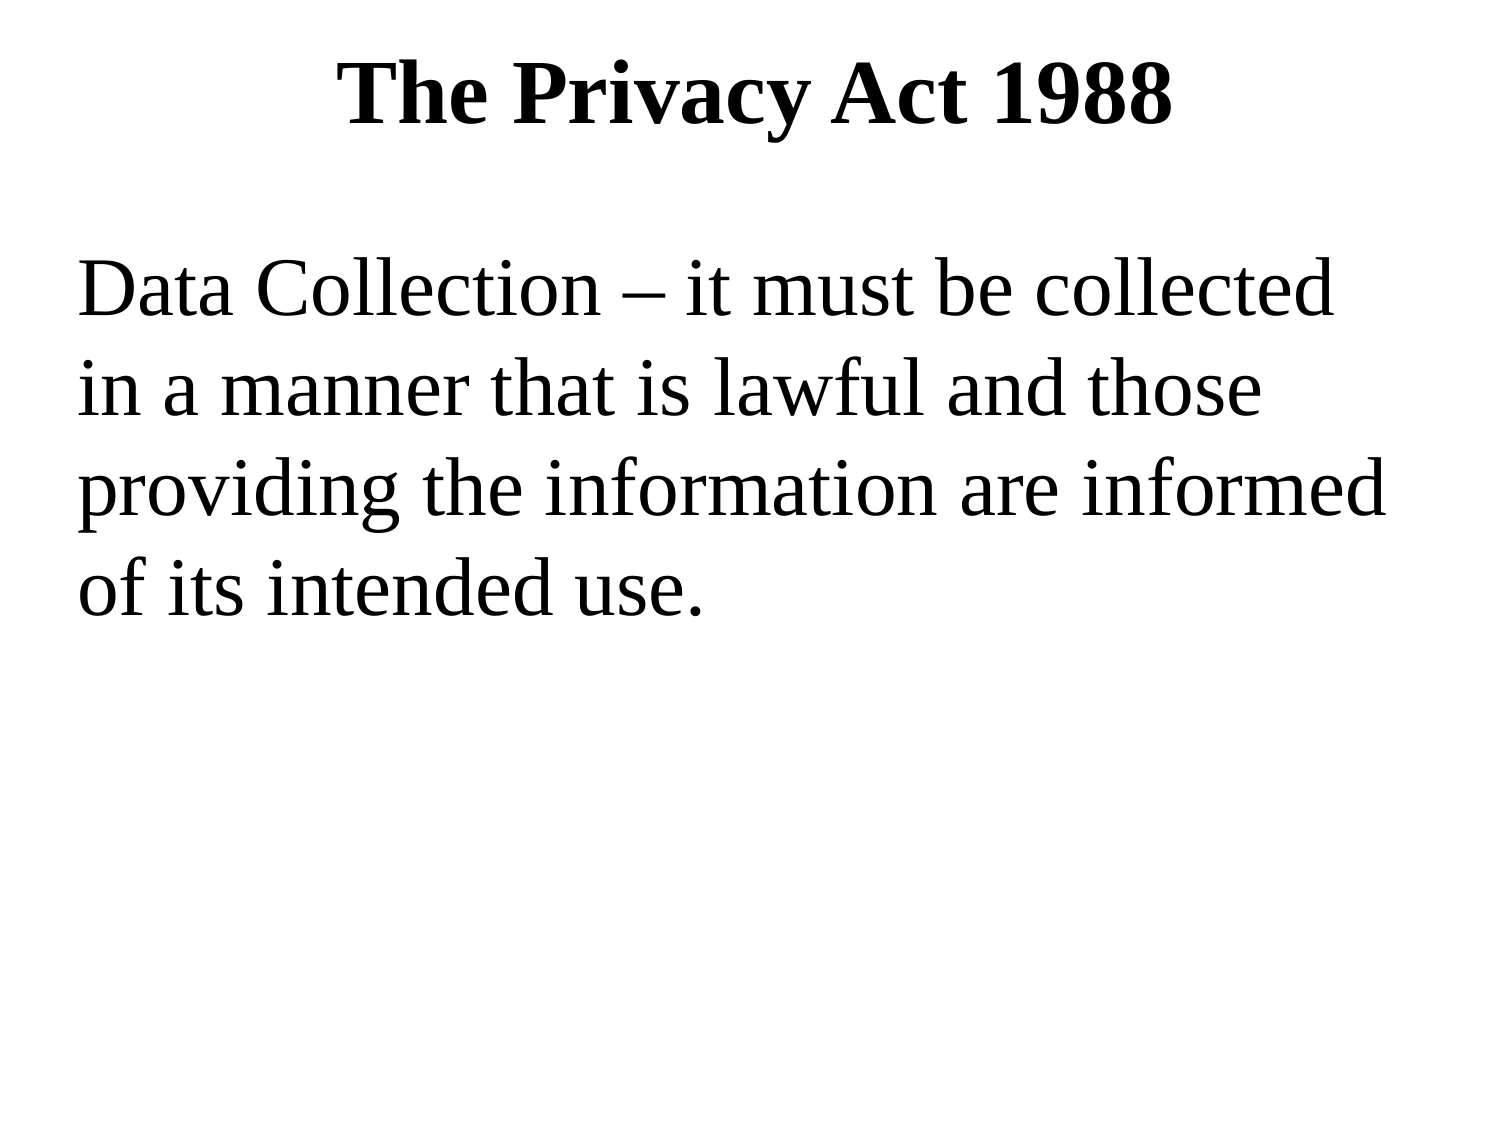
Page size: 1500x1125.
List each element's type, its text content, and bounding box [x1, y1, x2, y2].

text_box The Privacy Act 1988 [74, 24, 1438, 150]
text_box Data Collection – it must be collected in a manner that is lawful and those providing the information are informed of its intended use. [62, 224, 1438, 640]
